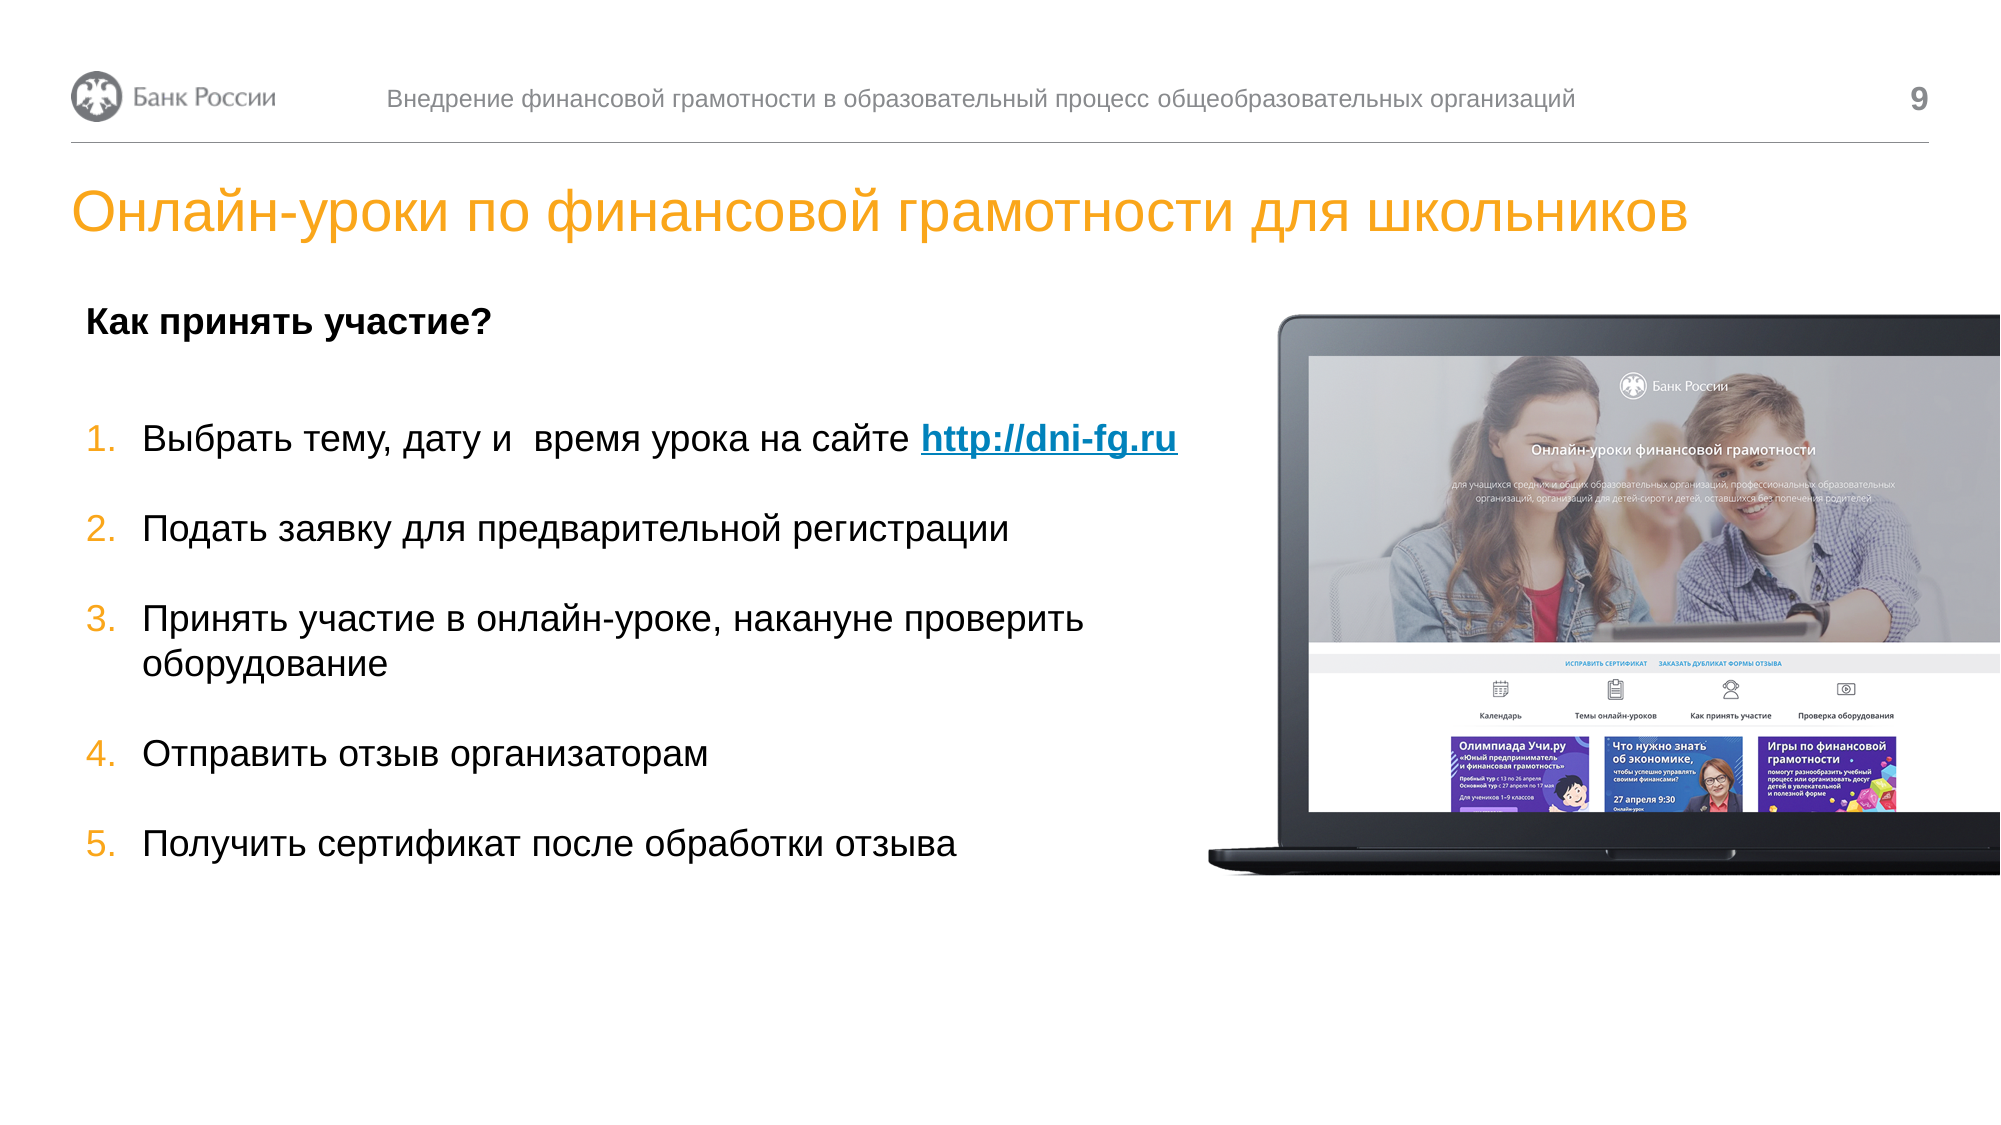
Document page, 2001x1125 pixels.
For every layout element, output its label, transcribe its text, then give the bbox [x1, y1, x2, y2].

text_box Как принять участие? [71, 289, 547, 350]
picture [71, 71, 275, 122]
text_box Выбрать тему, дату и время урока на сайте http://dni-fg.ru Подать заявку для предварительной регистрации Принять участие в онлайн-уроке, накануне проверить оборудование Отправить отзыв организаторам Получить сертификат после обработки отзыва [71, 406, 1032, 871]
picture [1056, 436, 1063, 452]
title Онлайн-уроки по финансовой грамотности для школьников [71, 181, 1929, 248]
slide_number 9 [1806, 70, 1929, 124]
footer Внедрение финансовой грамотности в образовательный процесс общеобразовательных организаций [386, 70, 1772, 124]
picture [1033, 435, 1040, 447]
picture [1114, 435, 1121, 447]
picture [1032, 314, 2000, 876]
